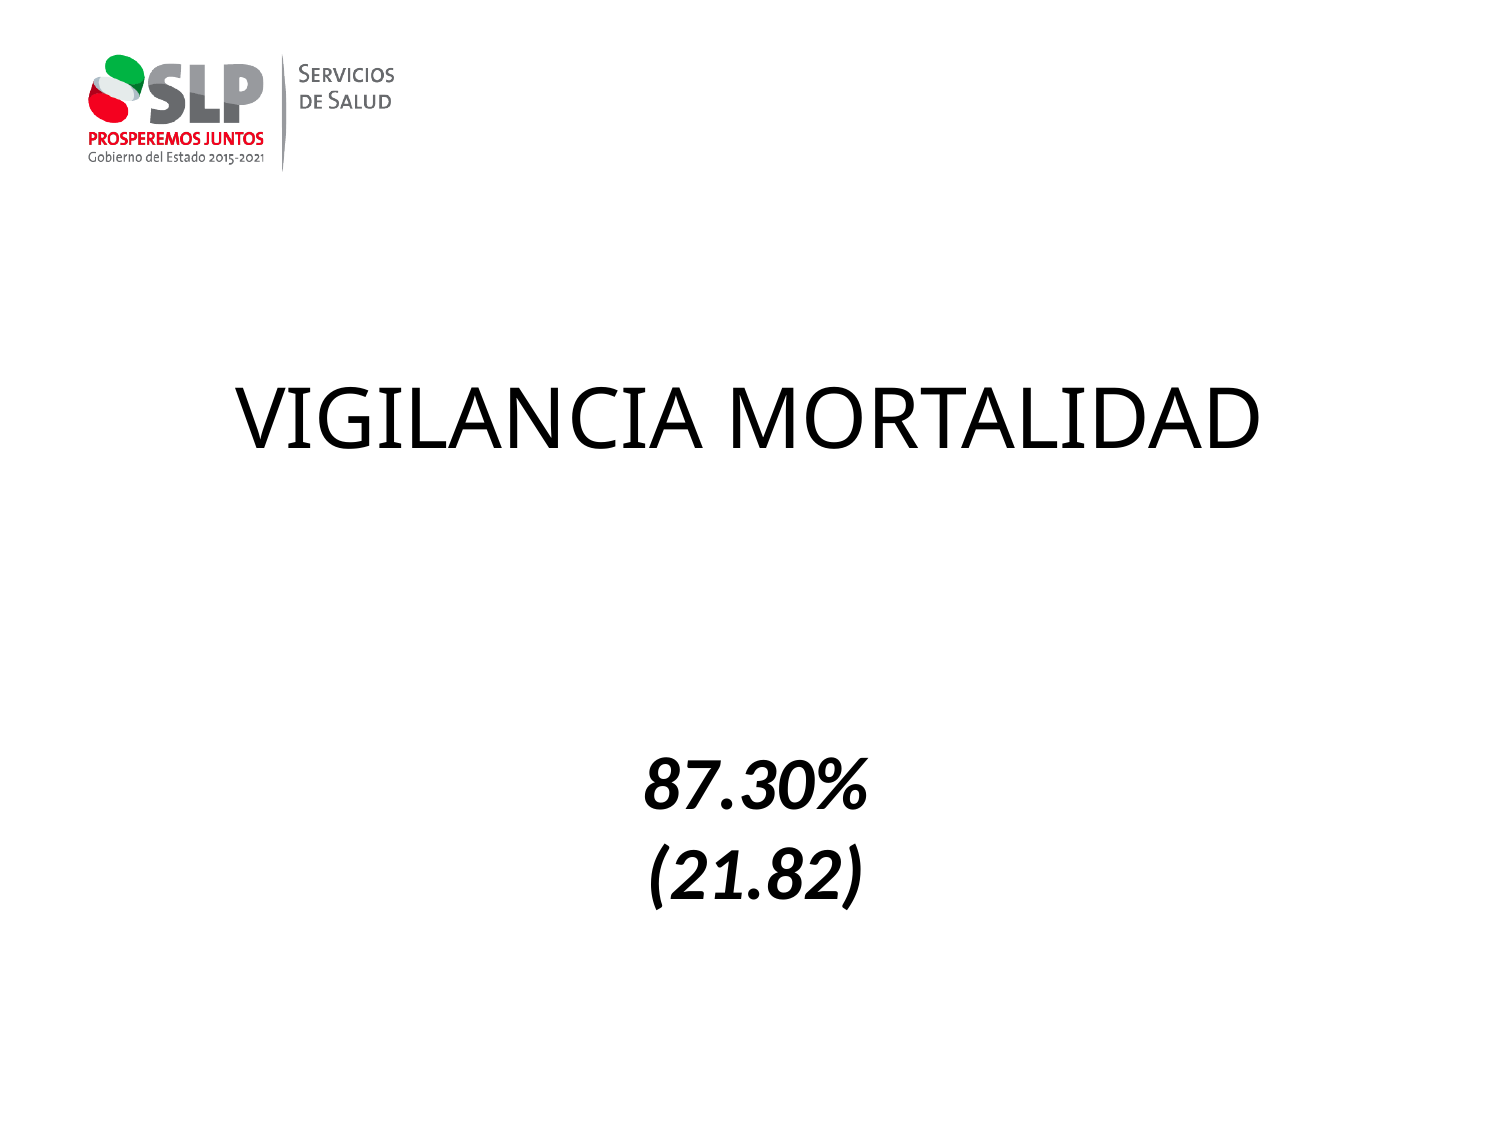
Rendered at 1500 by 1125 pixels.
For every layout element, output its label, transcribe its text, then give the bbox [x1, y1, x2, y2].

text_box 87.30% (21.82) [525, 727, 987, 922]
picture [88, 54, 394, 172]
text_box VIGILANCIA MORTALIDAD [88, 255, 1412, 473]
